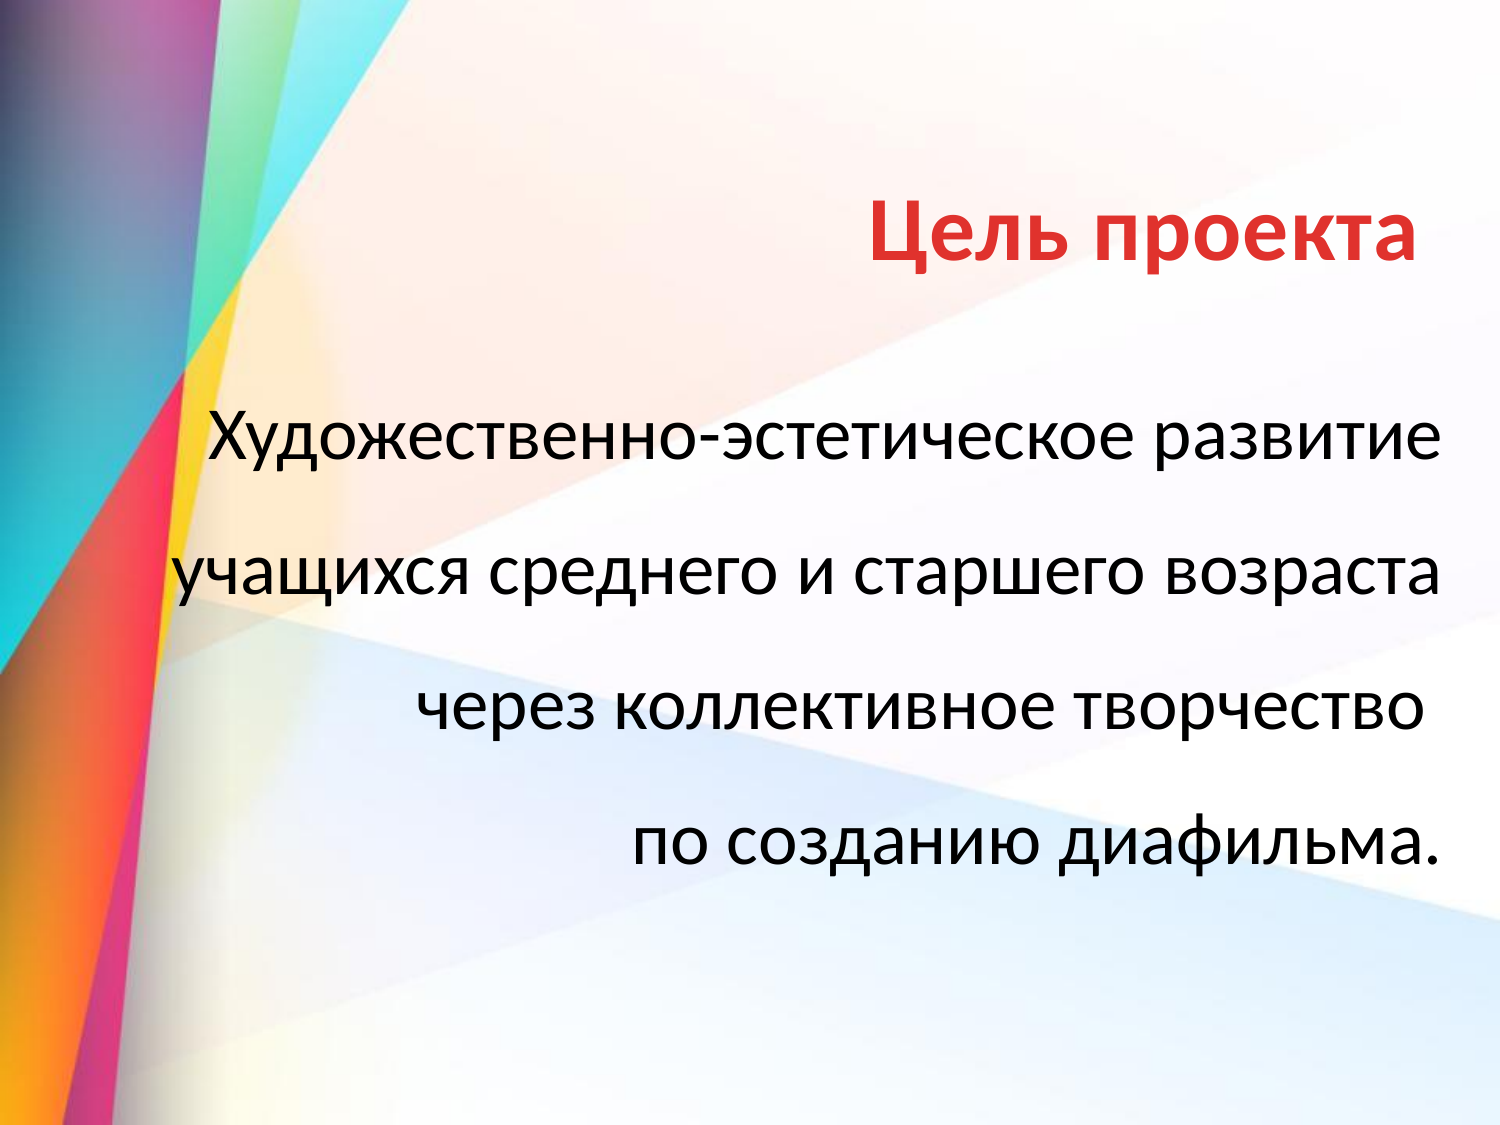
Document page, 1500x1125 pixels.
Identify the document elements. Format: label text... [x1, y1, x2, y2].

text_box Художественно-эстетическое развитие учащихся среднего и старшего возраста через коллективное творчество по созданию диафильма. [135, 331, 1459, 887]
text_box Цель проекта [853, 160, 1457, 286]
picture [0, 0, 1500, 1125]
